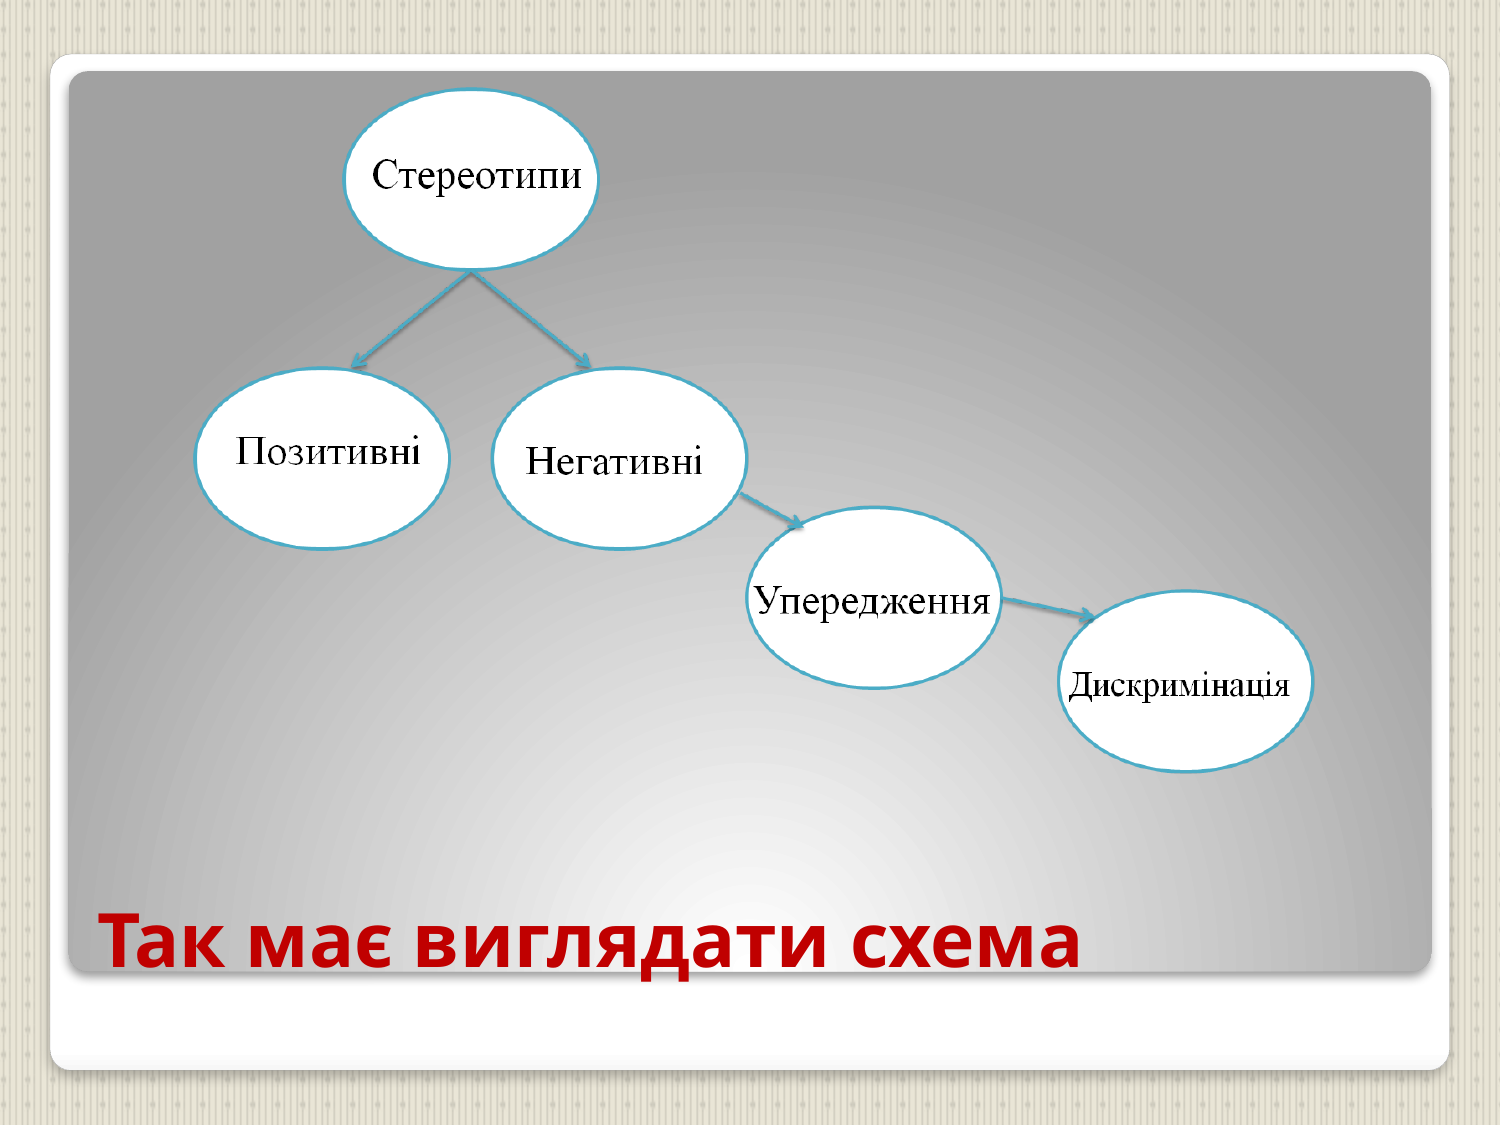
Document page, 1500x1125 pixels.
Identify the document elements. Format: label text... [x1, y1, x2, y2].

title Так має виглядати схема [82, 817, 1425, 990]
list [192, 86, 1316, 775]
